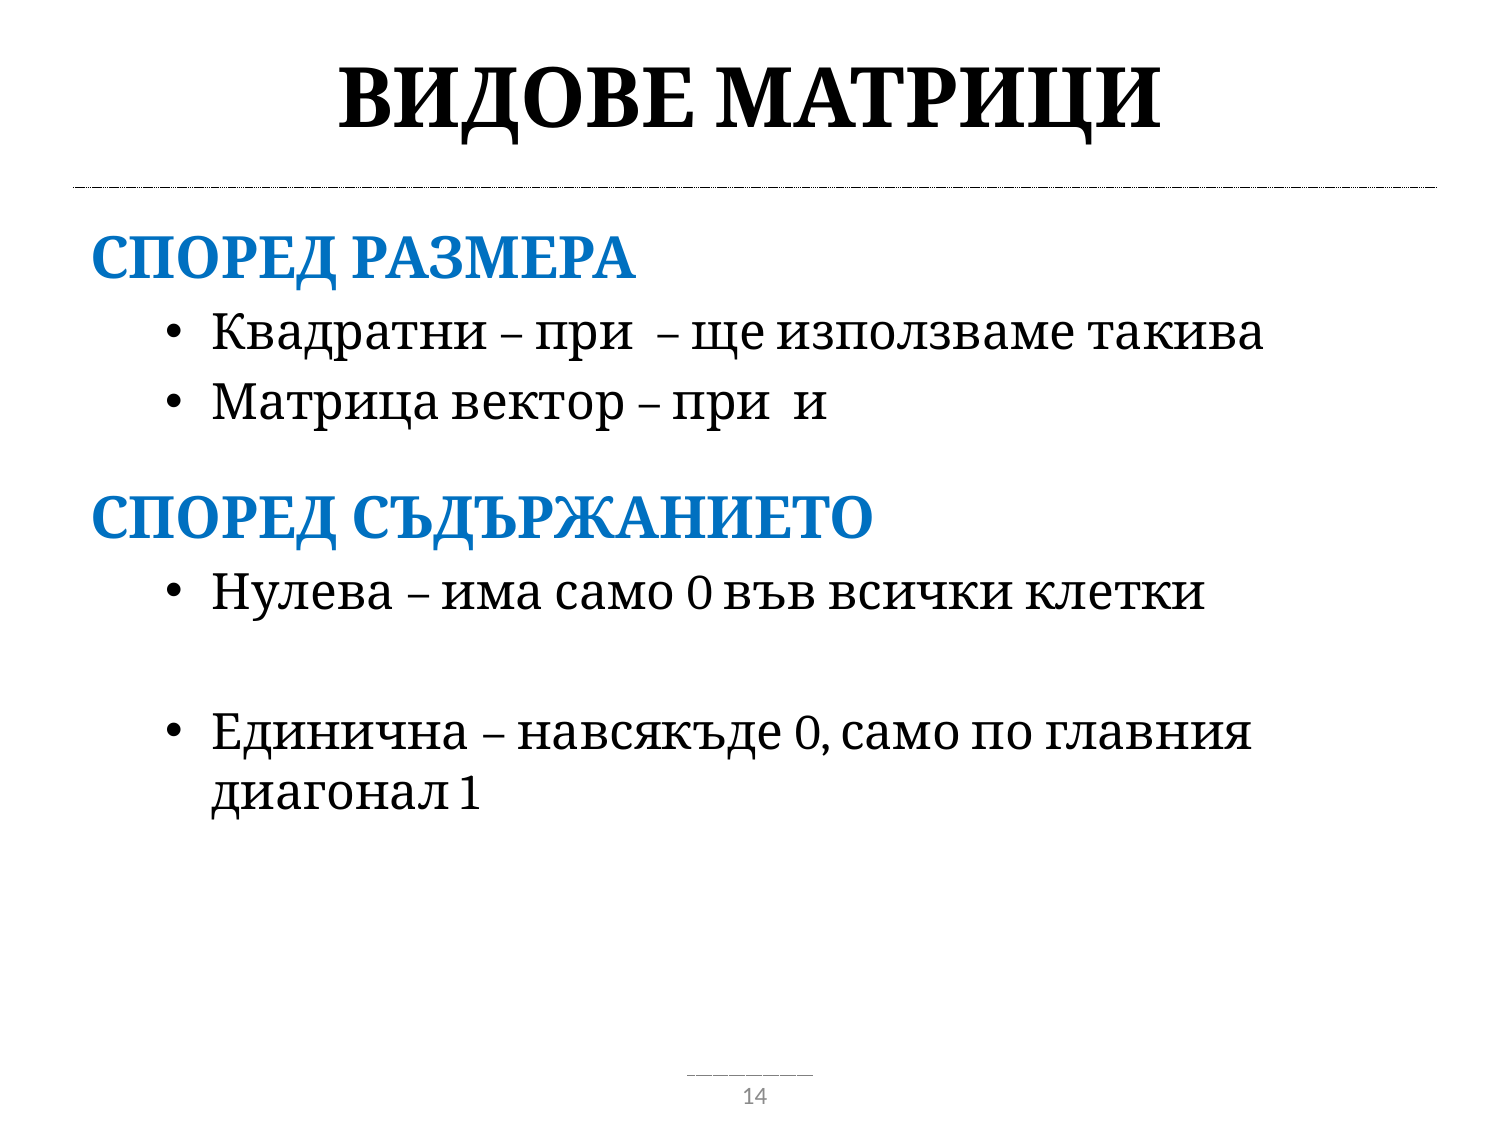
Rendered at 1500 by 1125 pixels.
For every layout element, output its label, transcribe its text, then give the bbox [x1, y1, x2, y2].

title Видове матрици [0, 0, 1500, 188]
slide_number 14 [579, 1065, 930, 1125]
